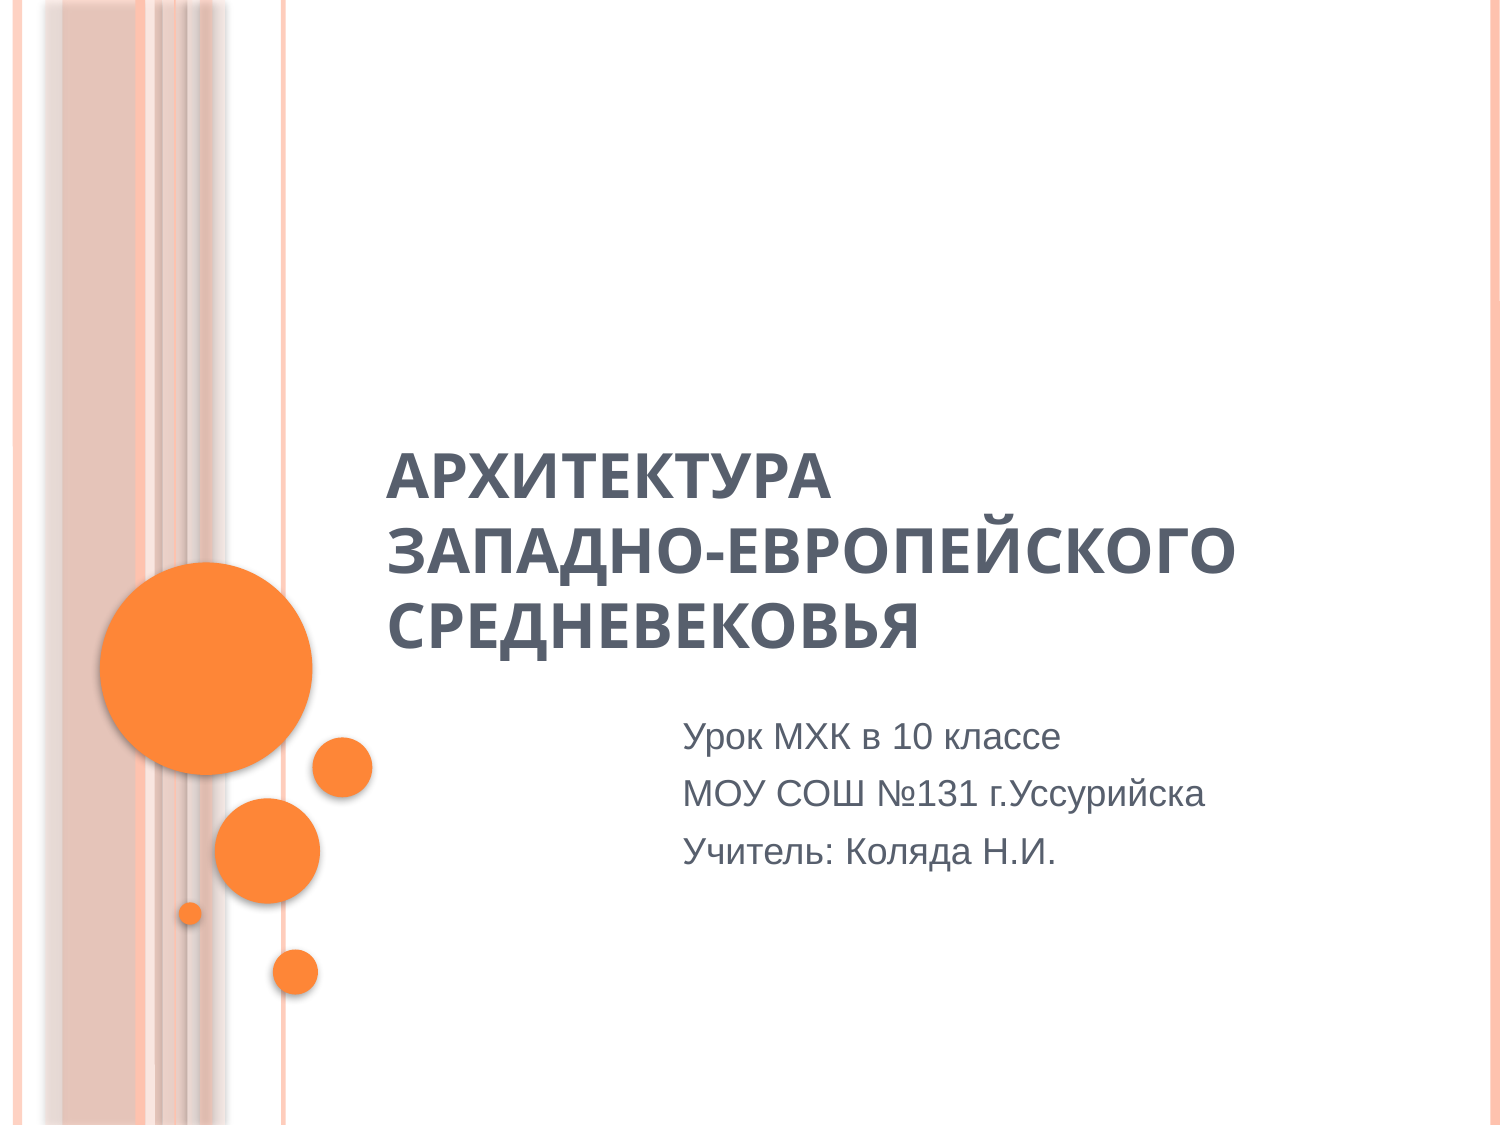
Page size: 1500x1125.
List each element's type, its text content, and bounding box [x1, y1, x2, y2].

subtitle Урок МХК в 10 классе МОУ СОШ №131 г.Уссурийска Учитель: Коляда Н.И. [666, 703, 1276, 926]
title АРХИТЕКТУРА ЗАПАДНО-ЕВРОПЕЙСКОГО СРЕДНЕВЕКОВЬЯ [372, 302, 1388, 669]
